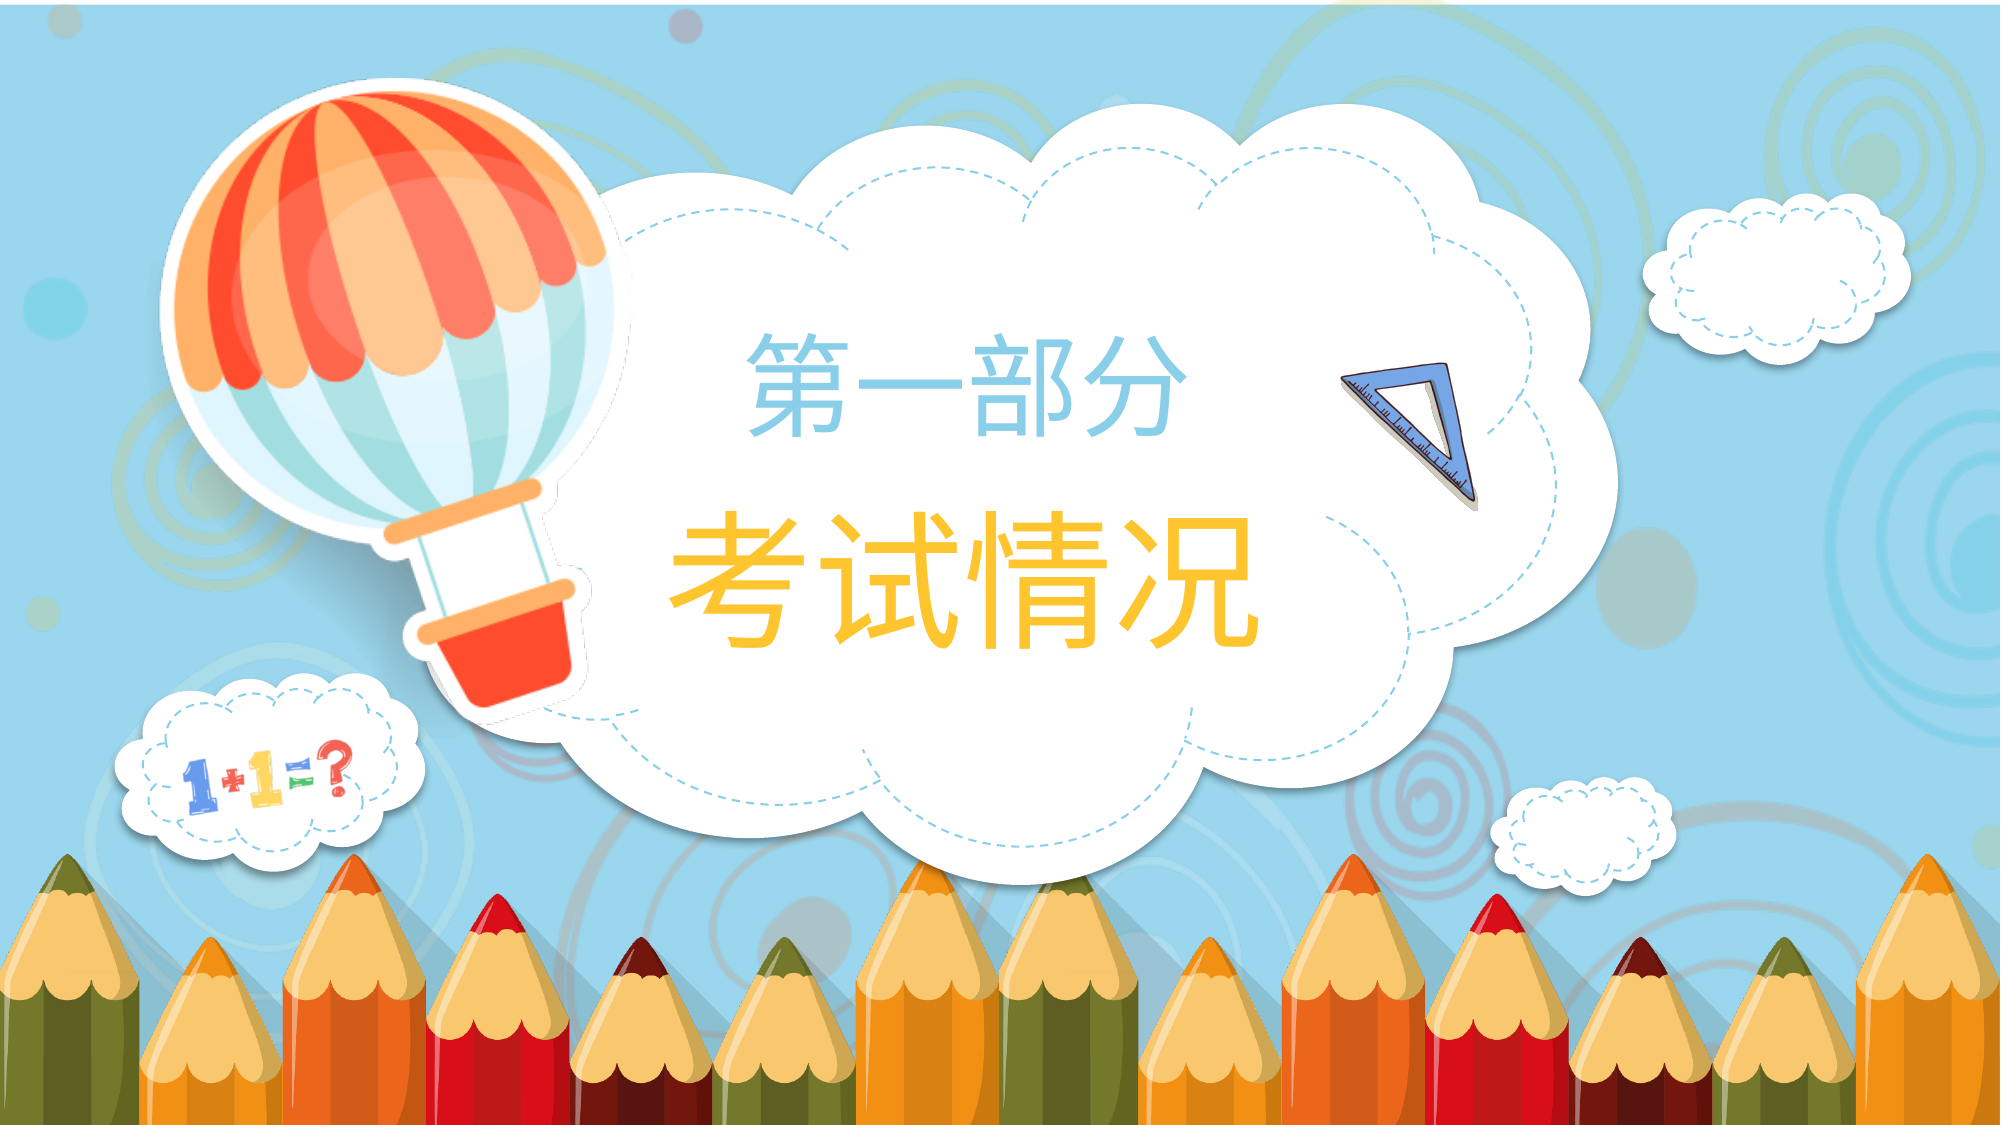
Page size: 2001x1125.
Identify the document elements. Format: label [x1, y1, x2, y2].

text_box [114, 672, 426, 871]
text_box [0, 0, 2000, 854]
text_box [0, 854, 2000, 1125]
text_box [396, 101, 1618, 883]
text_box [1642, 192, 1911, 365]
picture [1317, 345, 1501, 528]
text_box [1490, 776, 1677, 896]
picture [144, 78, 634, 738]
